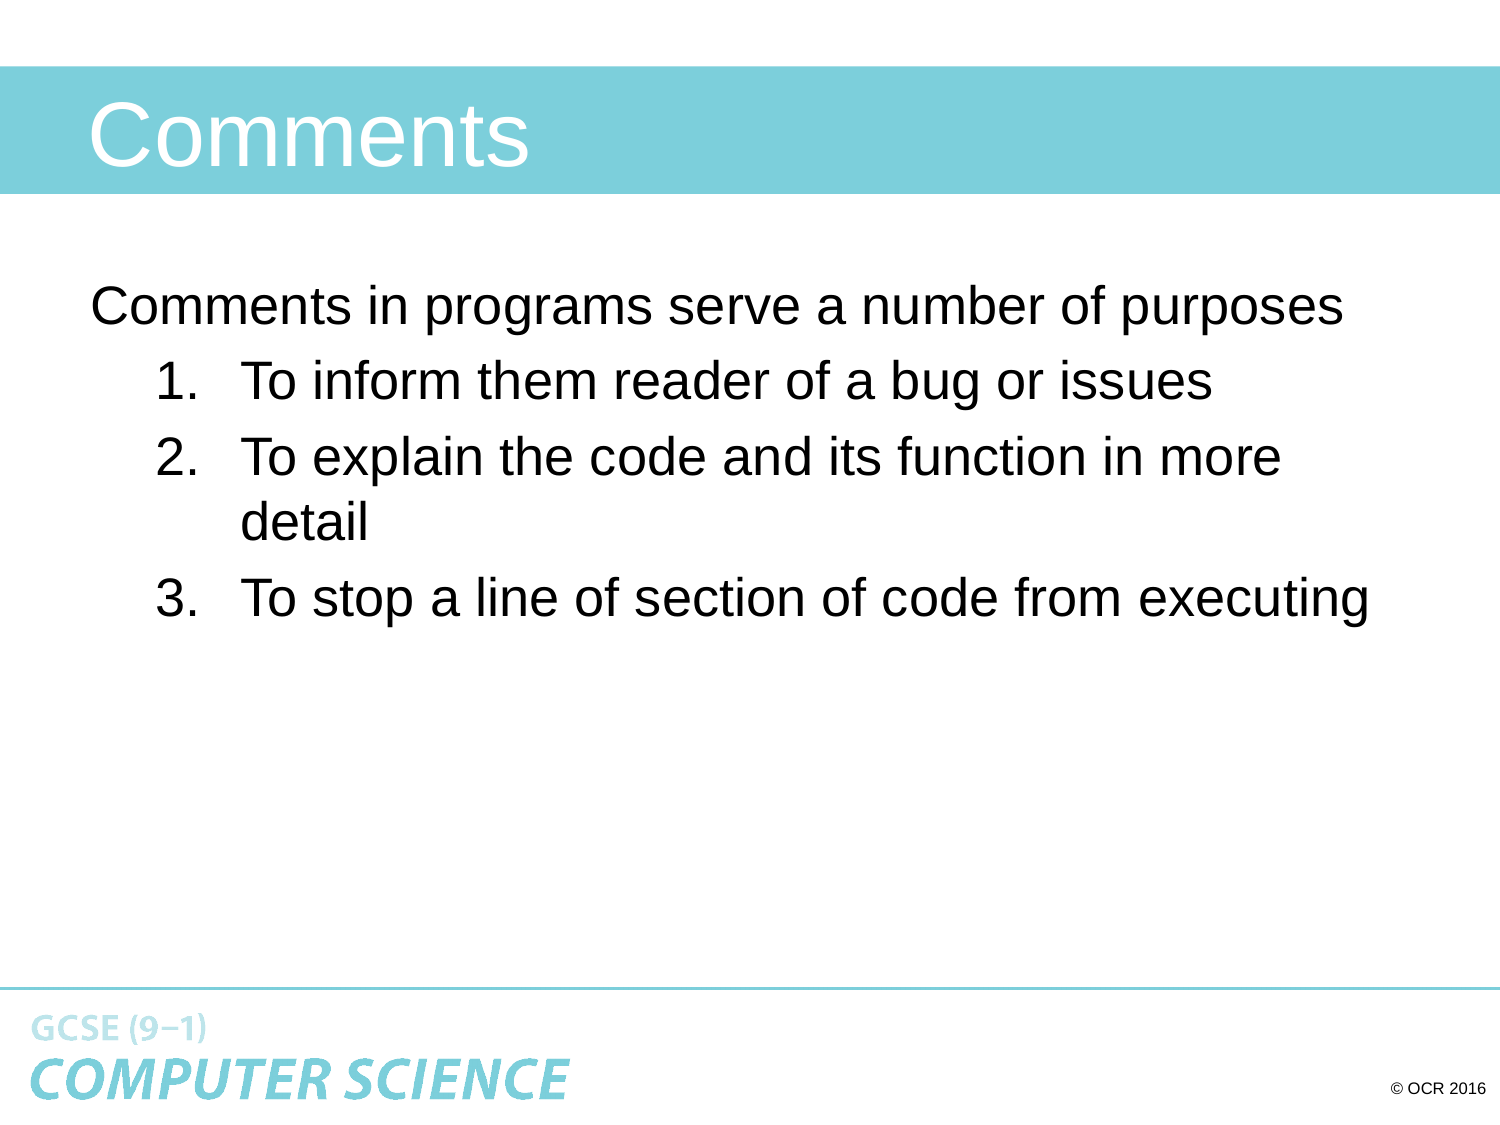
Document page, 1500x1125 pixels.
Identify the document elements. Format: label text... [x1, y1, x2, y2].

picture [0, 987, 1500, 1124]
title Comments [0, 66, 1500, 194]
list Comments in programs serve a number of purposes To inform them reader of a bug or issues To explain the code and its function in more detail To stop a line of section of code from executing [75, 262, 1425, 965]
